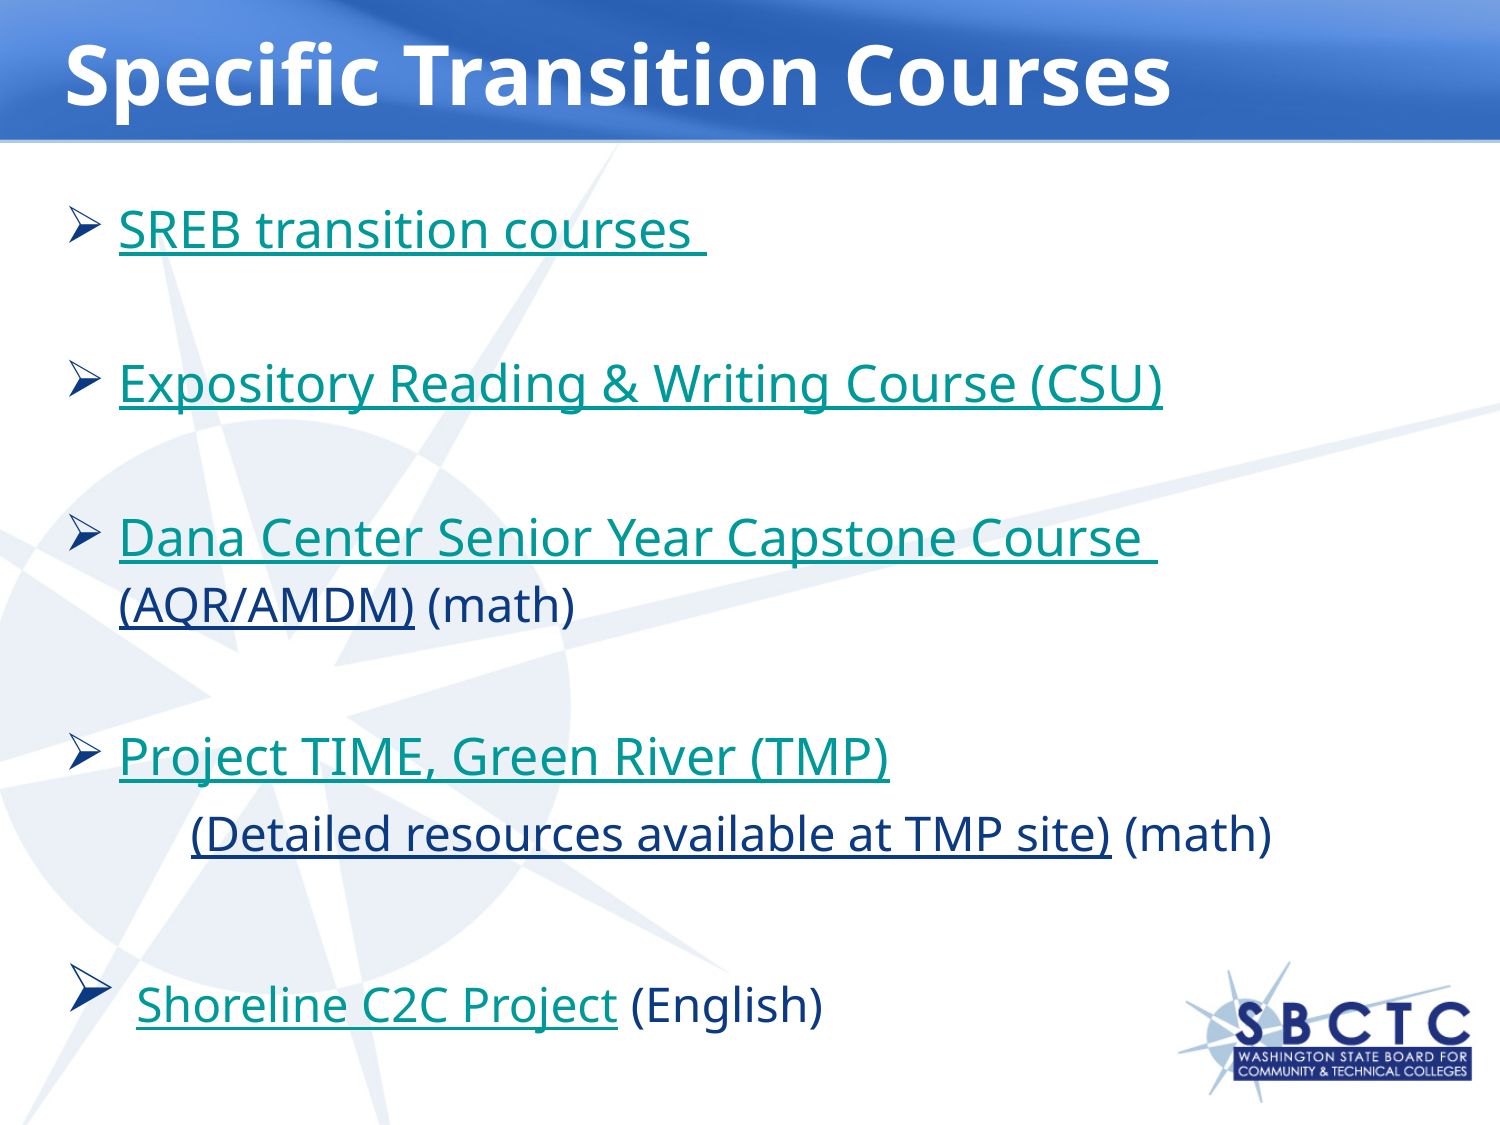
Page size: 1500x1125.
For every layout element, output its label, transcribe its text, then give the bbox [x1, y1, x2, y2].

list SREB transition courses Expository Reading & Writing Course (CSU) Dana Center Senior Year Capstone Course (AQR/AMDM) (math) Project TIME, Green River (TMP) (Detailed resources available at TMP site) (math) Shoreline C2C Project (English) [49, 188, 1438, 1046]
picture [0, 0, 1500, 1125]
title Specific Transition Courses [49, 0, 1400, 145]
